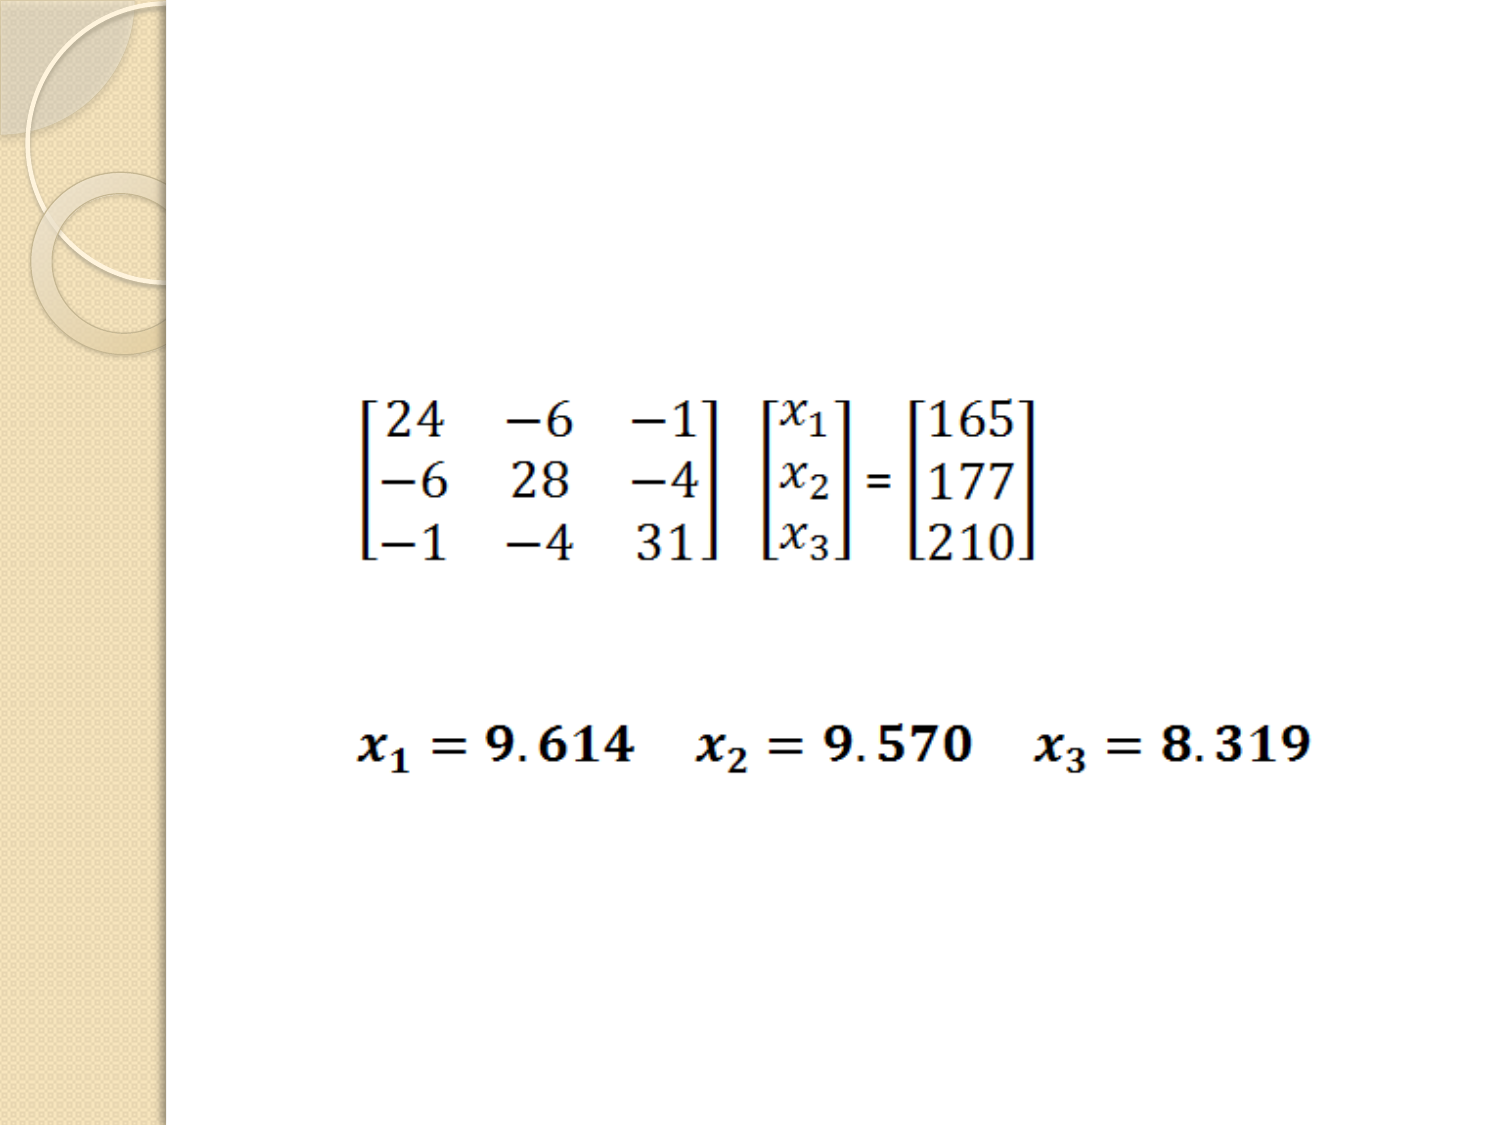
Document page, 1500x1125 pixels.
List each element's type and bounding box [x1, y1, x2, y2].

list [265, 361, 1329, 870]
